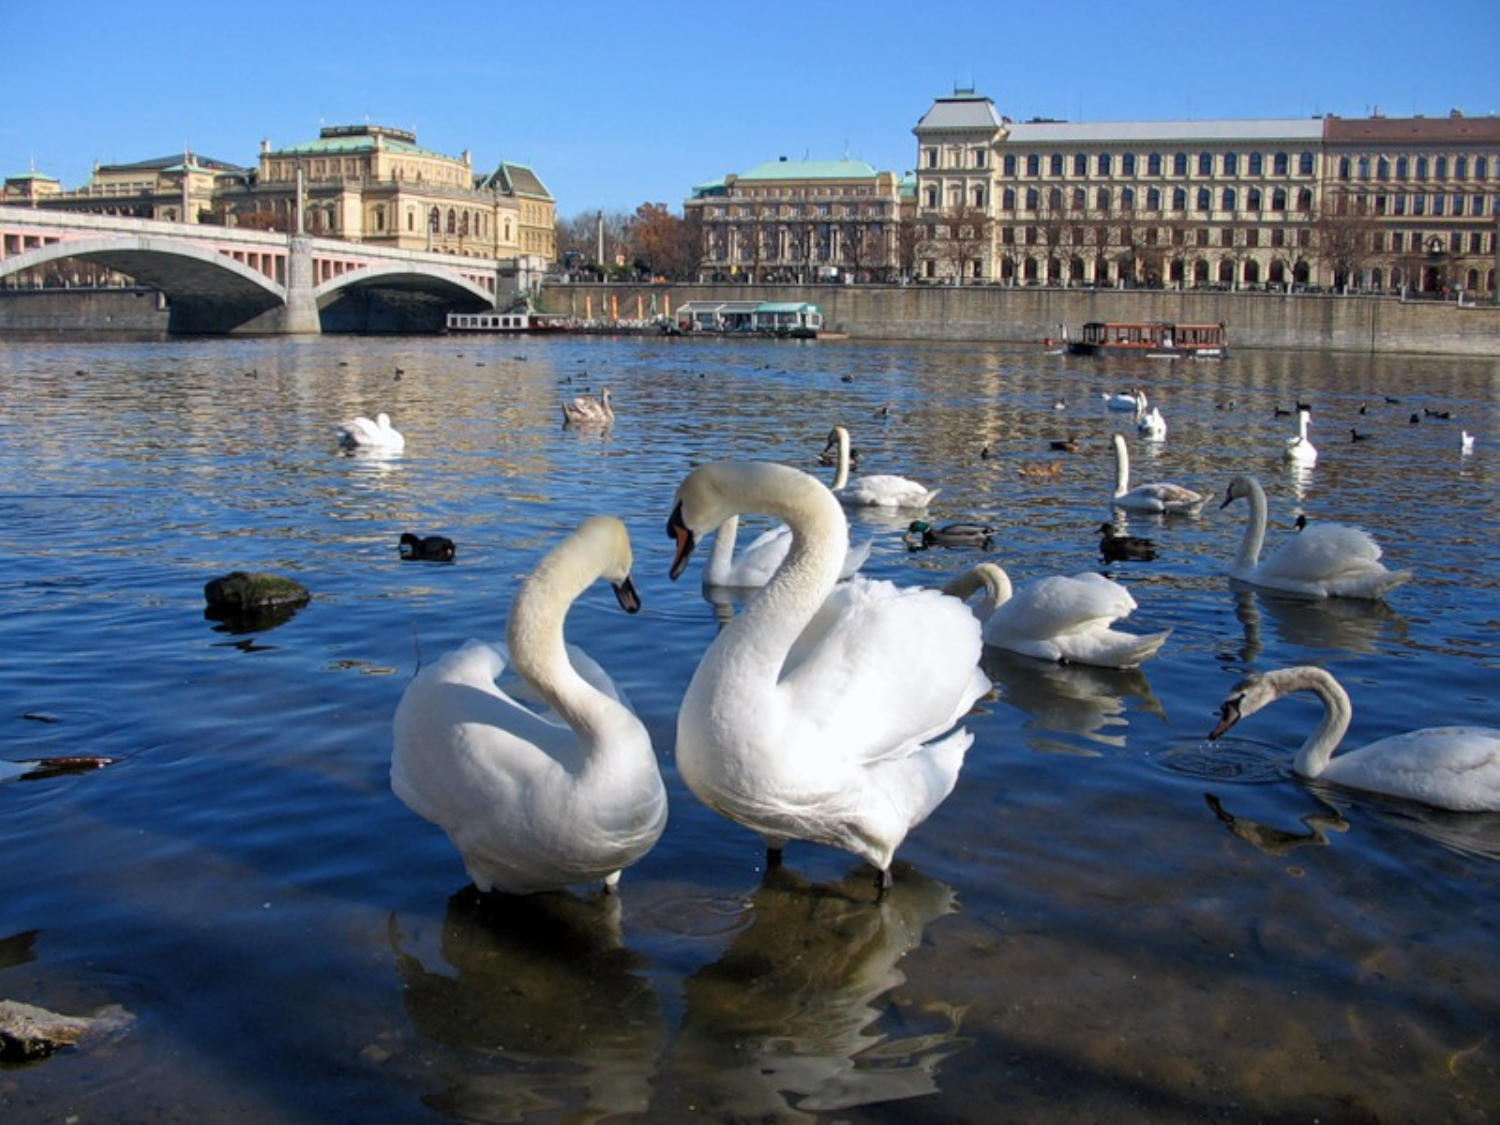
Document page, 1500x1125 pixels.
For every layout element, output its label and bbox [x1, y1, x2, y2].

list [0, 0, 1500, 1125]
